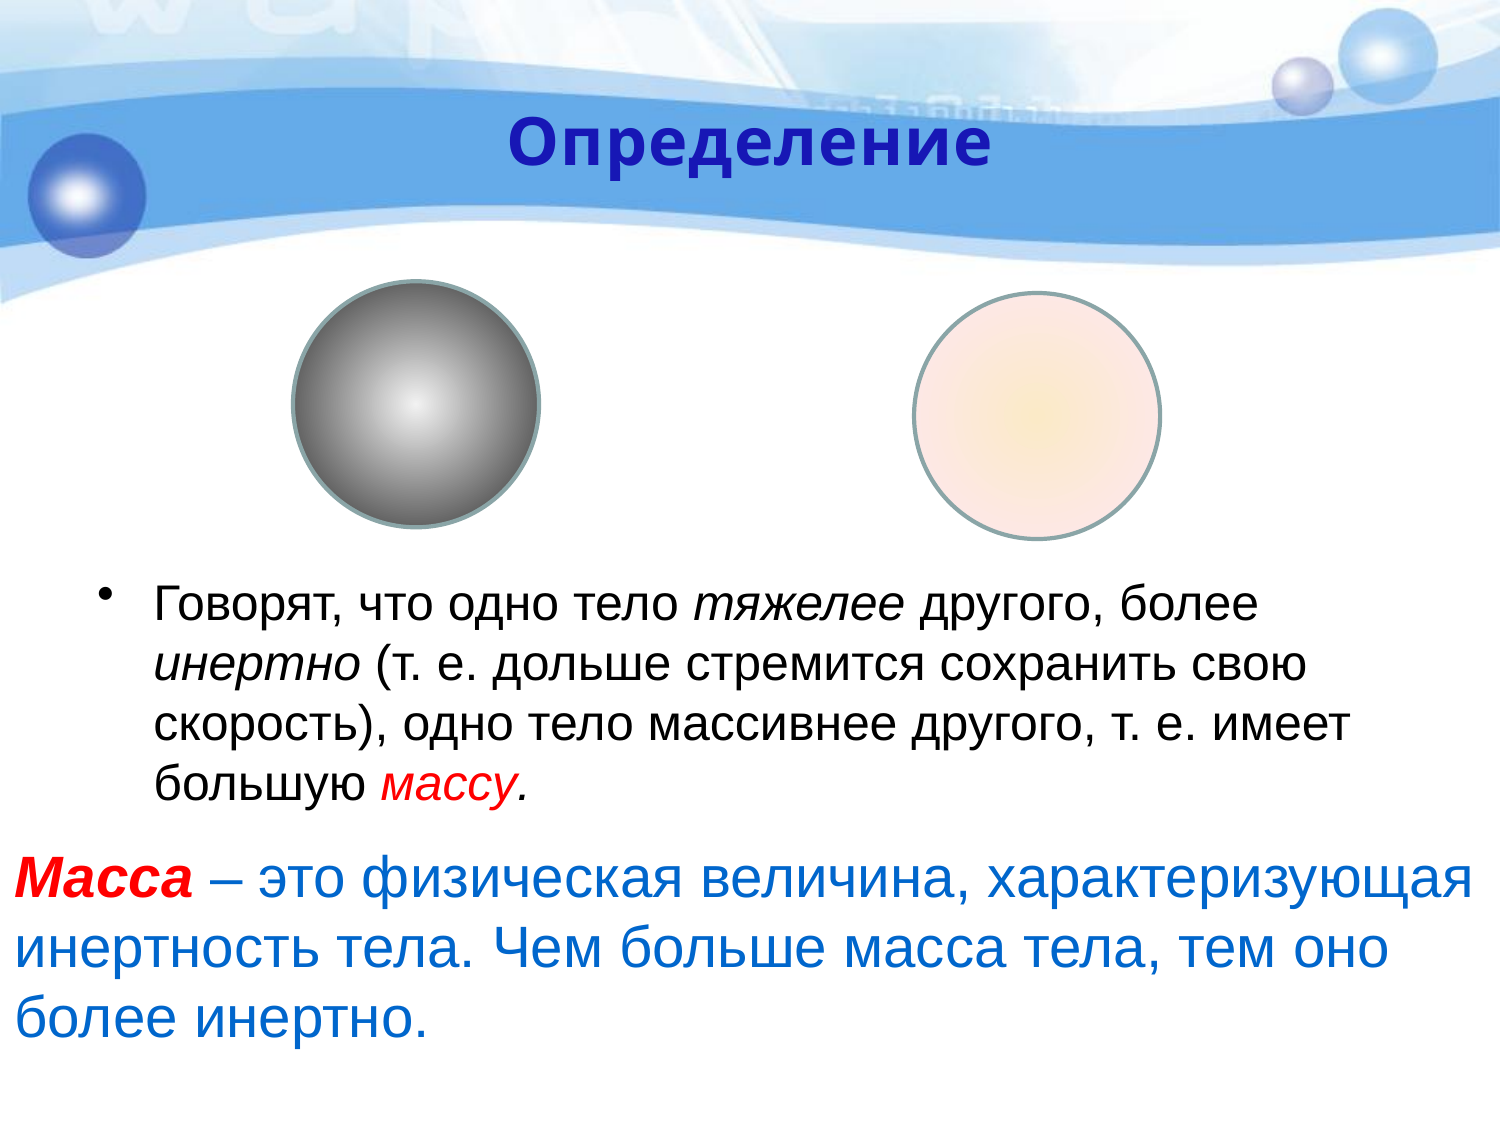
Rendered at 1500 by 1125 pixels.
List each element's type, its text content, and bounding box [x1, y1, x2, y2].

text_box [290, 279, 542, 530]
title Определение [74, 44, 1426, 233]
text_box Масса – это физическая величина, характеризующая инертность тела. Чем больше масса тела, тем оно более инертно. [0, 831, 1500, 1125]
picture [0, 0, 1500, 831]
text_box [911, 290, 1163, 542]
list Говорят, что одно тело тяжелее другого, более инертно (т. е. дольше стремится сохранить свою скорость), одно тело массивнее другого, т. е. имеет большую массу. [81, 562, 1433, 831]
